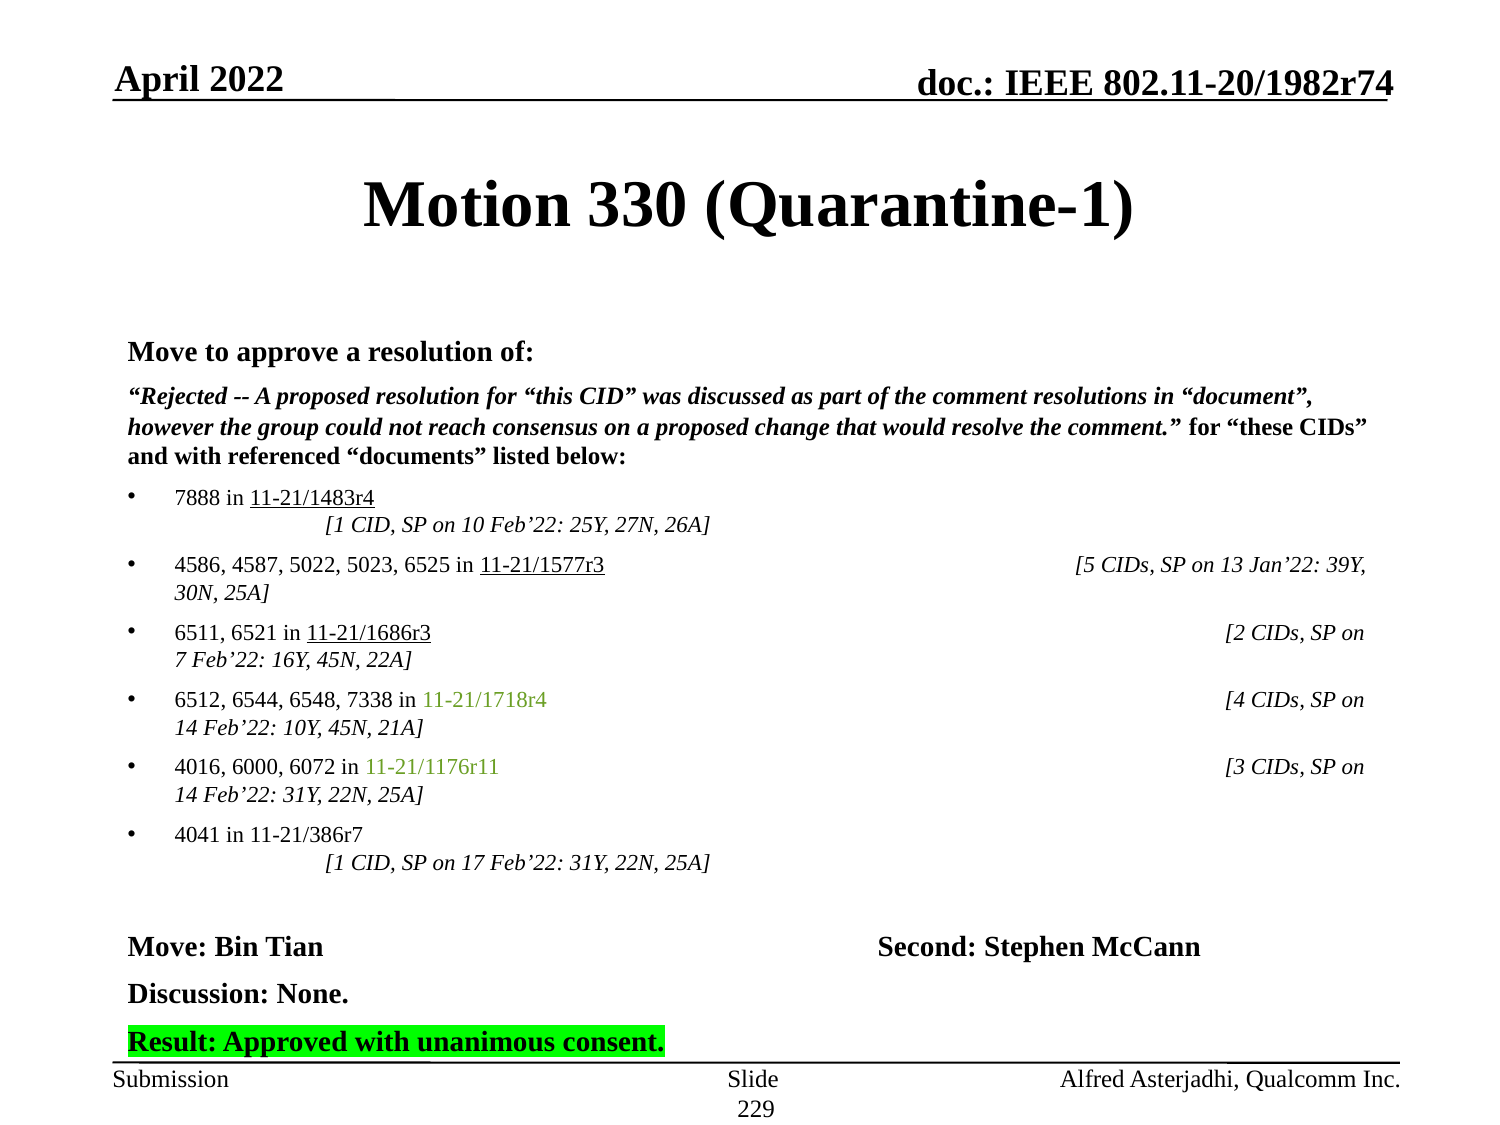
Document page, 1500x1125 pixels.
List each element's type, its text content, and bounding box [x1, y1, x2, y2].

slide_number Slide 229 [712, 1061, 800, 1123]
title Motion 330 (Quarantine-1) [112, 112, 1388, 288]
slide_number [114, 54, 423, 100]
list Move to approve a resolution of: “Rejected -- A proposed resolution for “this CID” was discussed as part of the comment resolutions in “document”, however the group could not reach consensus on a proposed change that would resolve the comment.” for “these CIDs” and with referenced “documents” listed below: 7888 in 11-21/1483r4 [1 CID, SP on 10 Feb’22: 25Y, 27N, 26A] 4586, 4587, 5022, 5023, 6525 in 11-21/1577r3 [5 CIDs, SP on 13 Jan’22: 39Y, 30N, 25A] 6511, 6521 in 11-21/1686r3 [2 CIDs, SP on 7 Feb’22: 16Y, 45N, 22A] 6512, 6544, 6548, 7338 in 11-21/1718r4 [4 CIDs, SP on 14 Feb’22: 10Y, 45N, 21A] 4016, 6000, 6072 in 11-21/1176r11 [3 CIDs, SP on 14 Feb’22: 31Y, 22N, 25A] 4041 in 11-21/386r7 [1 CID, SP on 17 Feb’22: 31Y, 22N, 25A] Move: Bin Tian Second: Stephen McCann Discussion: None. Result: Approved with unanimous consent. Note: CIDs that have been discussed and for which the group could not reach consensus. [112, 324, 1388, 1063]
footer Alfred Asterjadhi, Qualcomm Inc. [878, 1061, 1402, 1093]
